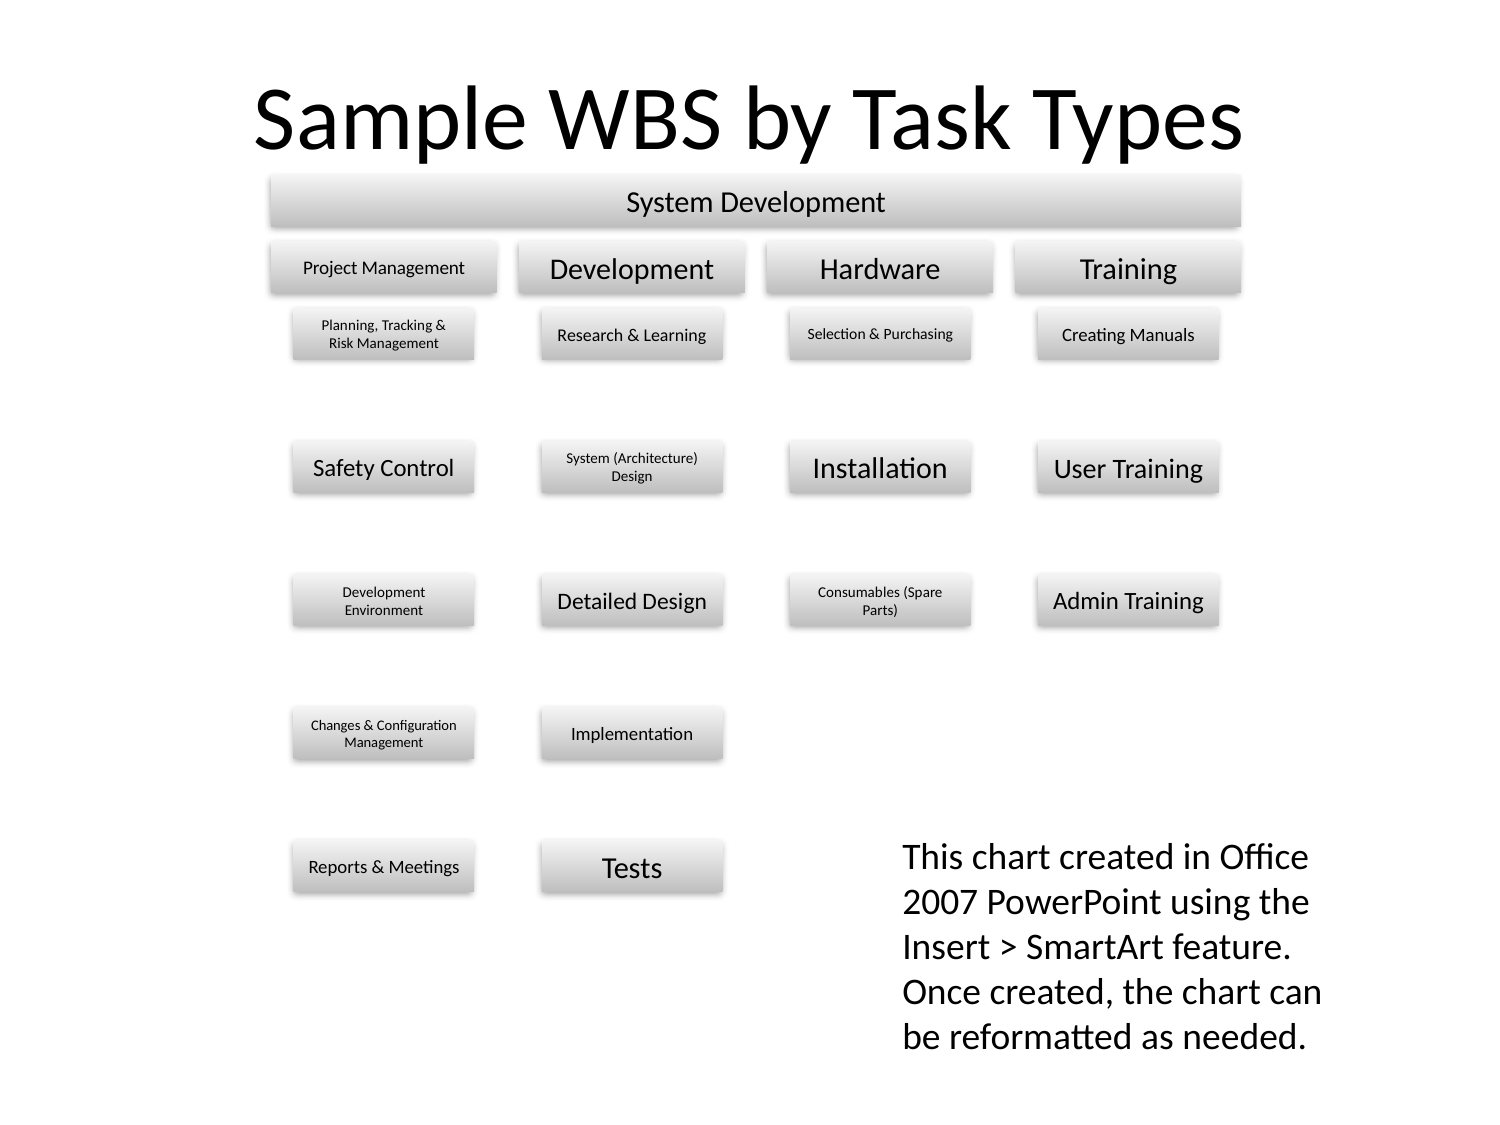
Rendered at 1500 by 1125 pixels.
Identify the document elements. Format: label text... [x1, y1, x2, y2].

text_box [149, 174, 1363, 1026]
text_box This chart created in Office 2007 PowerPoint using the Insert > SmartArt feature. Once created, the chart can be reformatted as needed. [887, 824, 1375, 1065]
title Sample WBS by Task Types [112, 50, 1388, 175]
